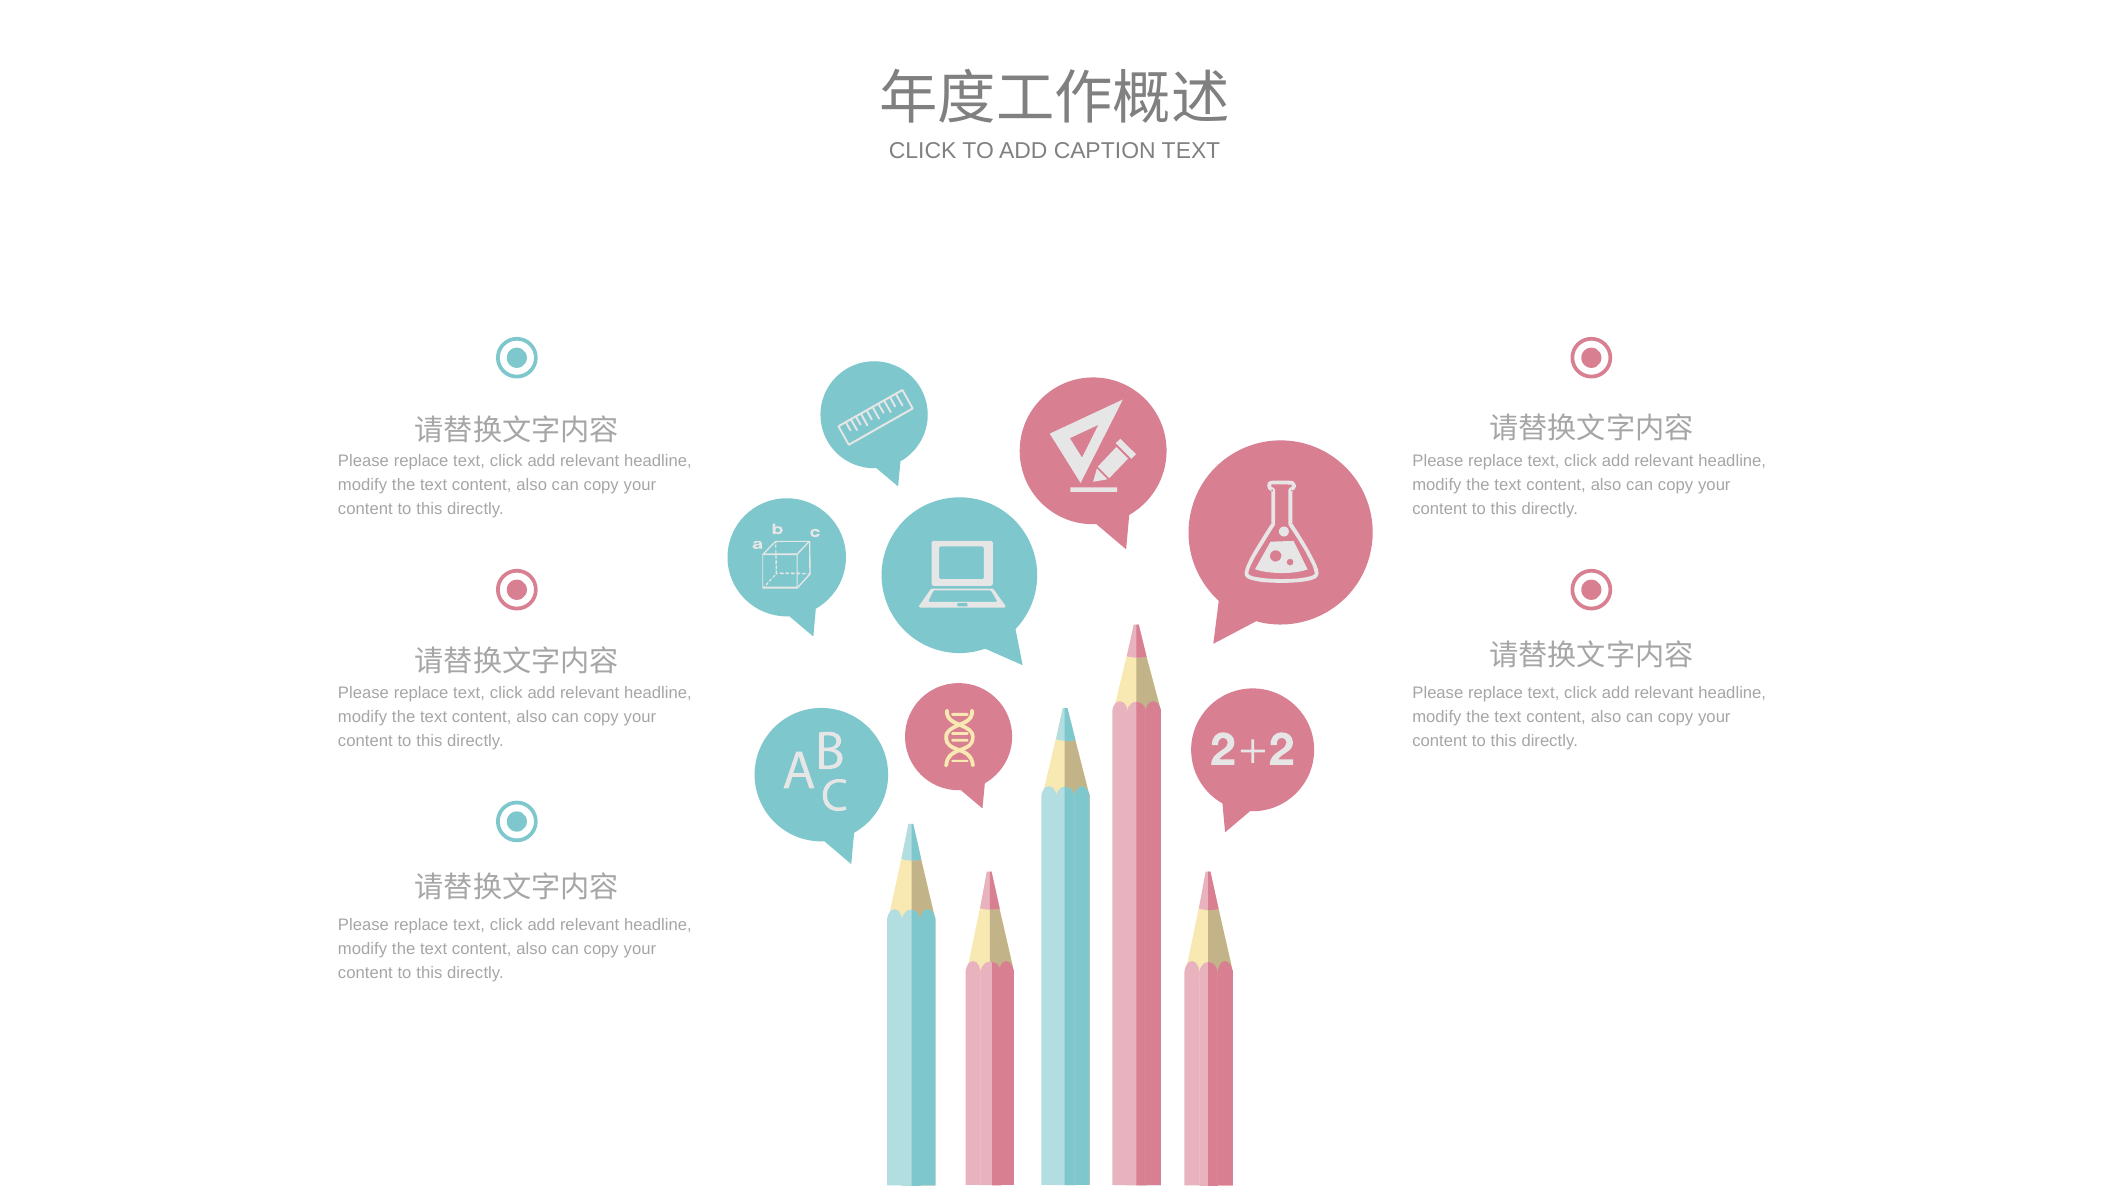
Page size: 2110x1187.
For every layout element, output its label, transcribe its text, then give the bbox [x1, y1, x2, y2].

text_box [1412, 629, 1771, 749]
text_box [887, 823, 936, 1186]
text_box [337, 861, 696, 981]
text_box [1183, 431, 1382, 644]
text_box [1191, 688, 1315, 833]
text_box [1041, 707, 1090, 1186]
text_box 年度工作概述 [865, 60, 1245, 131]
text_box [1112, 624, 1161, 1186]
text_box CLICK TO ADD CAPTION TEXT [865, 135, 1245, 163]
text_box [1570, 568, 1613, 611]
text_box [904, 683, 1013, 809]
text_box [727, 498, 846, 637]
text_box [337, 634, 696, 749]
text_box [495, 568, 538, 611]
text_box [495, 800, 538, 843]
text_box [495, 336, 538, 379]
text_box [1412, 402, 1771, 517]
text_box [754, 707, 889, 865]
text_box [965, 871, 1014, 1186]
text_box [1184, 871, 1233, 1186]
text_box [1570, 336, 1613, 379]
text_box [820, 361, 928, 487]
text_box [872, 488, 1043, 666]
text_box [1019, 377, 1167, 550]
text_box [337, 404, 696, 517]
